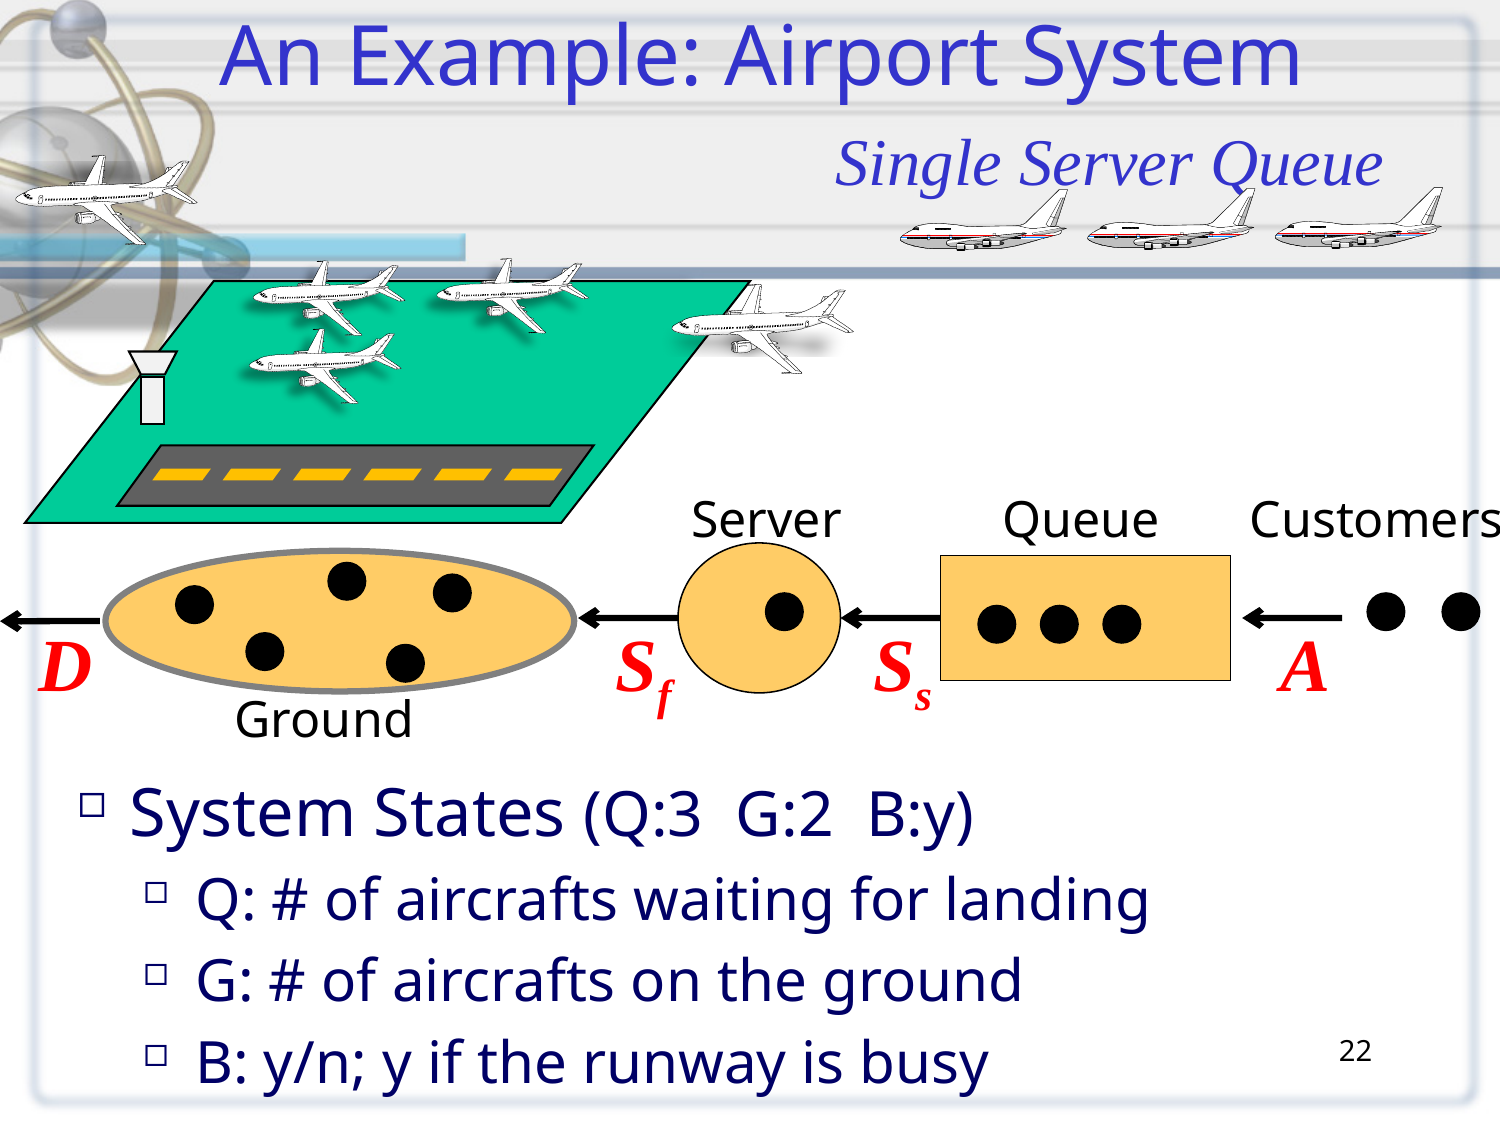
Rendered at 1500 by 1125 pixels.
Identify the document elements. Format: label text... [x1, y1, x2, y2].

text_box [1103, 605, 1141, 643]
text_box [765, 592, 804, 631]
text_box [1242, 610, 1266, 626]
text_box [128, 351, 178, 425]
text_box [1367, 592, 1405, 631]
text_box [1040, 605, 1079, 643]
text_box [433, 574, 472, 612]
list System States (Q:3 G:2 B:y) Q: # of aircrafts waiting for landing G: # of aircrafts on the ground B: y/n; y if the runway is busy [62, 762, 1442, 1125]
text_box D [23, 609, 108, 715]
text_box Queue [987, 480, 1175, 556]
text_box [363, 468, 422, 481]
picture [0, 0, 1500, 1125]
text_box [292, 468, 352, 481]
text_box [328, 562, 366, 601]
title An Example: Airport System Single Server Queue [37, 0, 1488, 211]
text_box [503, 468, 563, 481]
text_box [386, 644, 425, 679]
text_box Server [676, 480, 857, 556]
text_box [1442, 592, 1480, 631]
text_box [578, 610, 600, 626]
text_box Sf [600, 609, 687, 727]
text_box Customers [1234, 480, 1500, 556]
text_box [433, 468, 493, 481]
text_box [117, 445, 594, 506]
slide_number 22 [1074, 1024, 1388, 1101]
text_box [940, 555, 1231, 681]
text_box [24, 281, 673, 523]
text_box [222, 468, 282, 481]
text_box [246, 632, 284, 671]
text_box Ss [858, 609, 947, 727]
text_box A [1266, 609, 1346, 715]
text_box [175, 585, 214, 624]
text_box [978, 605, 1016, 643]
text_box [678, 556, 841, 693]
text_box [152, 468, 211, 481]
text_box Ground [219, 679, 429, 755]
text_box [108, 550, 575, 687]
text_box [840, 610, 858, 626]
